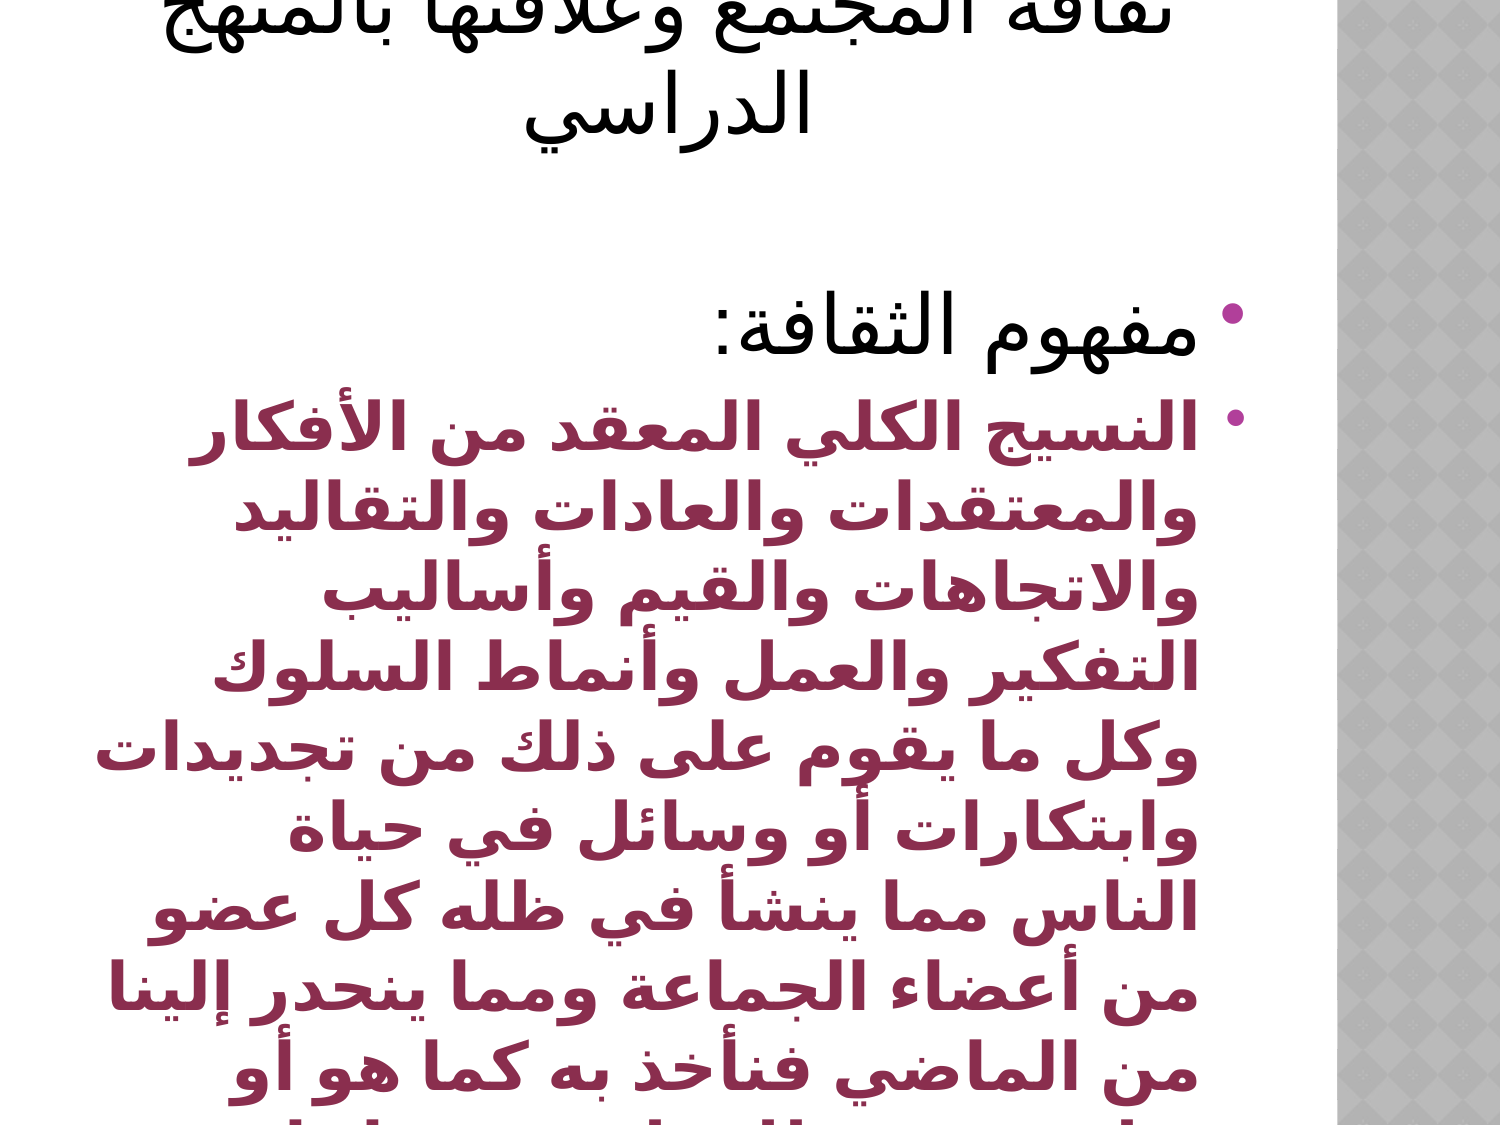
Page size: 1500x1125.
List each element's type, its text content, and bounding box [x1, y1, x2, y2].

title ثقافة المجتمع وعلاقتها بالمنهج الدراسي [75, 52, 1263, 240]
list مفهوم الثقافة: النسيج الكلي المعقد من الأفكار والمعتقدات والعادات والتقاليد والاتجاهات والقيم وأساليب التفكير والعمل وأنماط السلوك وكل ما يقوم على ذلك من تجديدات وابتكارات أو وسائل في حياة الناس مما ينشأ في ظله كل عضو من أعضاء الجماعة ومما ينحدر إلينا من الماضي فنأخذ به كما هو أو نطوره في ظل ظروف حياتنا. [75, 264, 1263, 1059]
